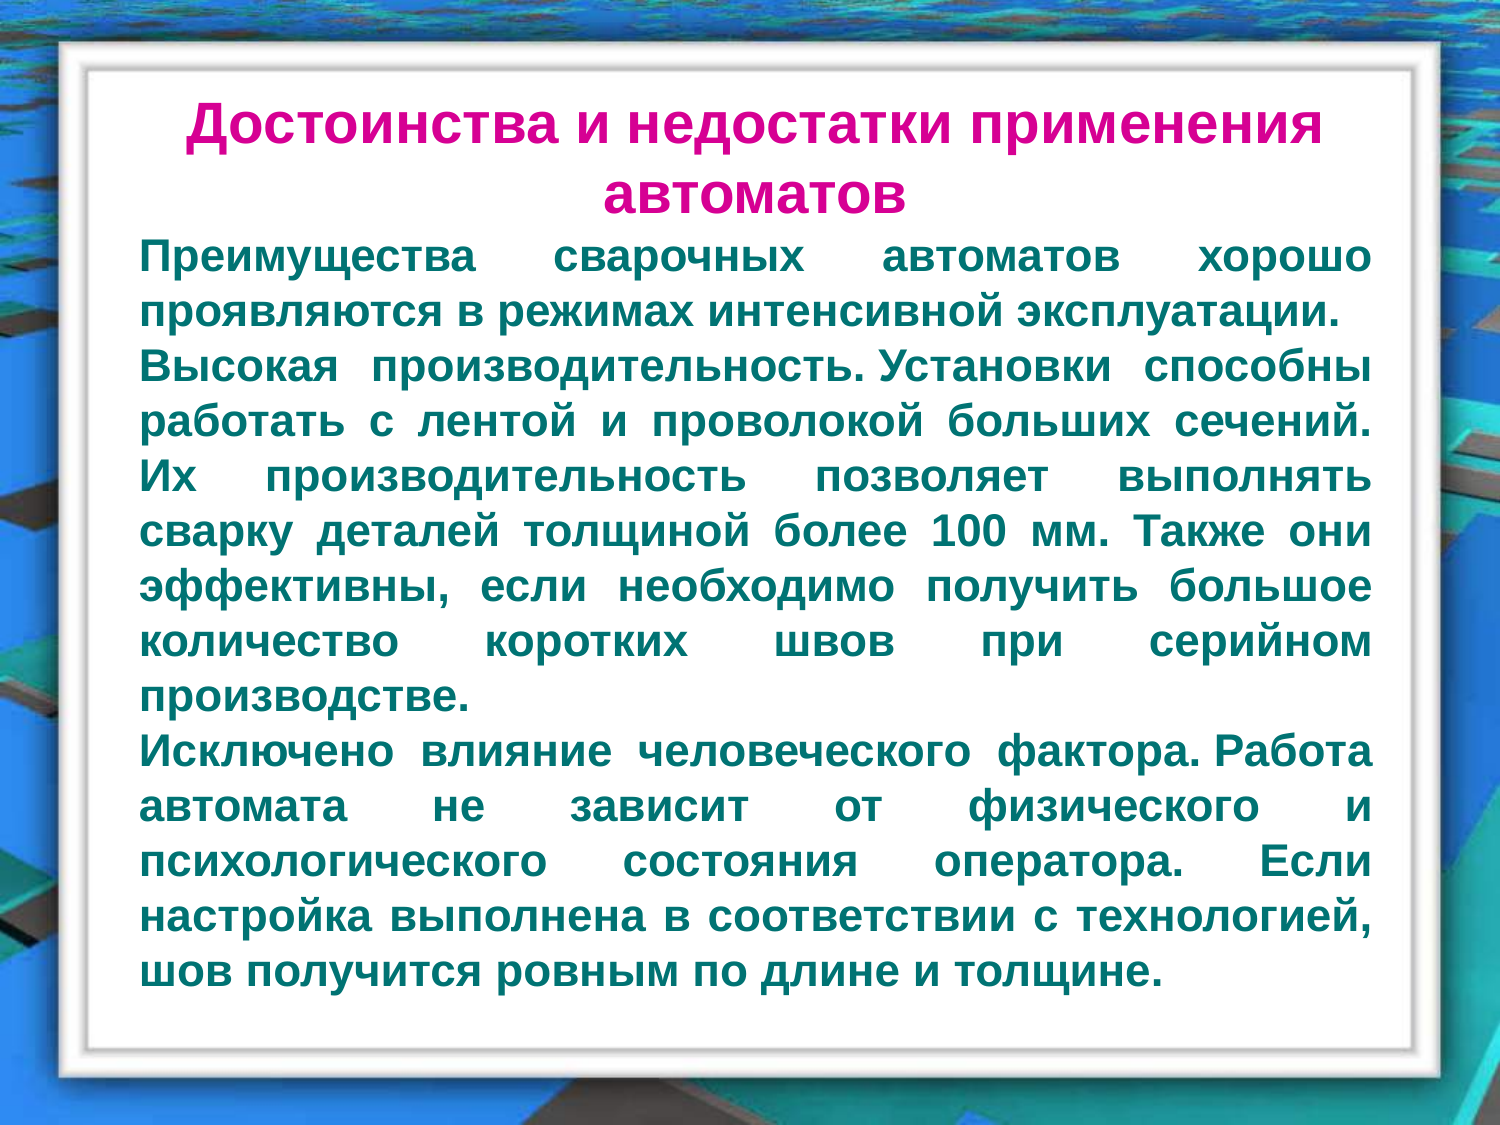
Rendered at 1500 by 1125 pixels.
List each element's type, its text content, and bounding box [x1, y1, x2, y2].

picture [0, 0, 1500, 1125]
text_box Достоинства и недостатки применения автоматов Преимущества сварочных автоматов хорошо проявляются в режимах интенсивной эксплуатации. Высокая производительность. Установки способны работать с лентой и проволокой больших сечений. Их производительность позволяет выполнять сварку деталей толщиной более 100 мм. Также они эффективны, если необходимо получить большое количество коротких швов при серийном производстве. Исключено влияние человеческого фактора. Работа автомата не зависит от физического и психологического состояния оператора. Если настройка выполнена в соответствии с технологией, шов получится ровным по длине и толщине. [123, 78, 1388, 1003]
